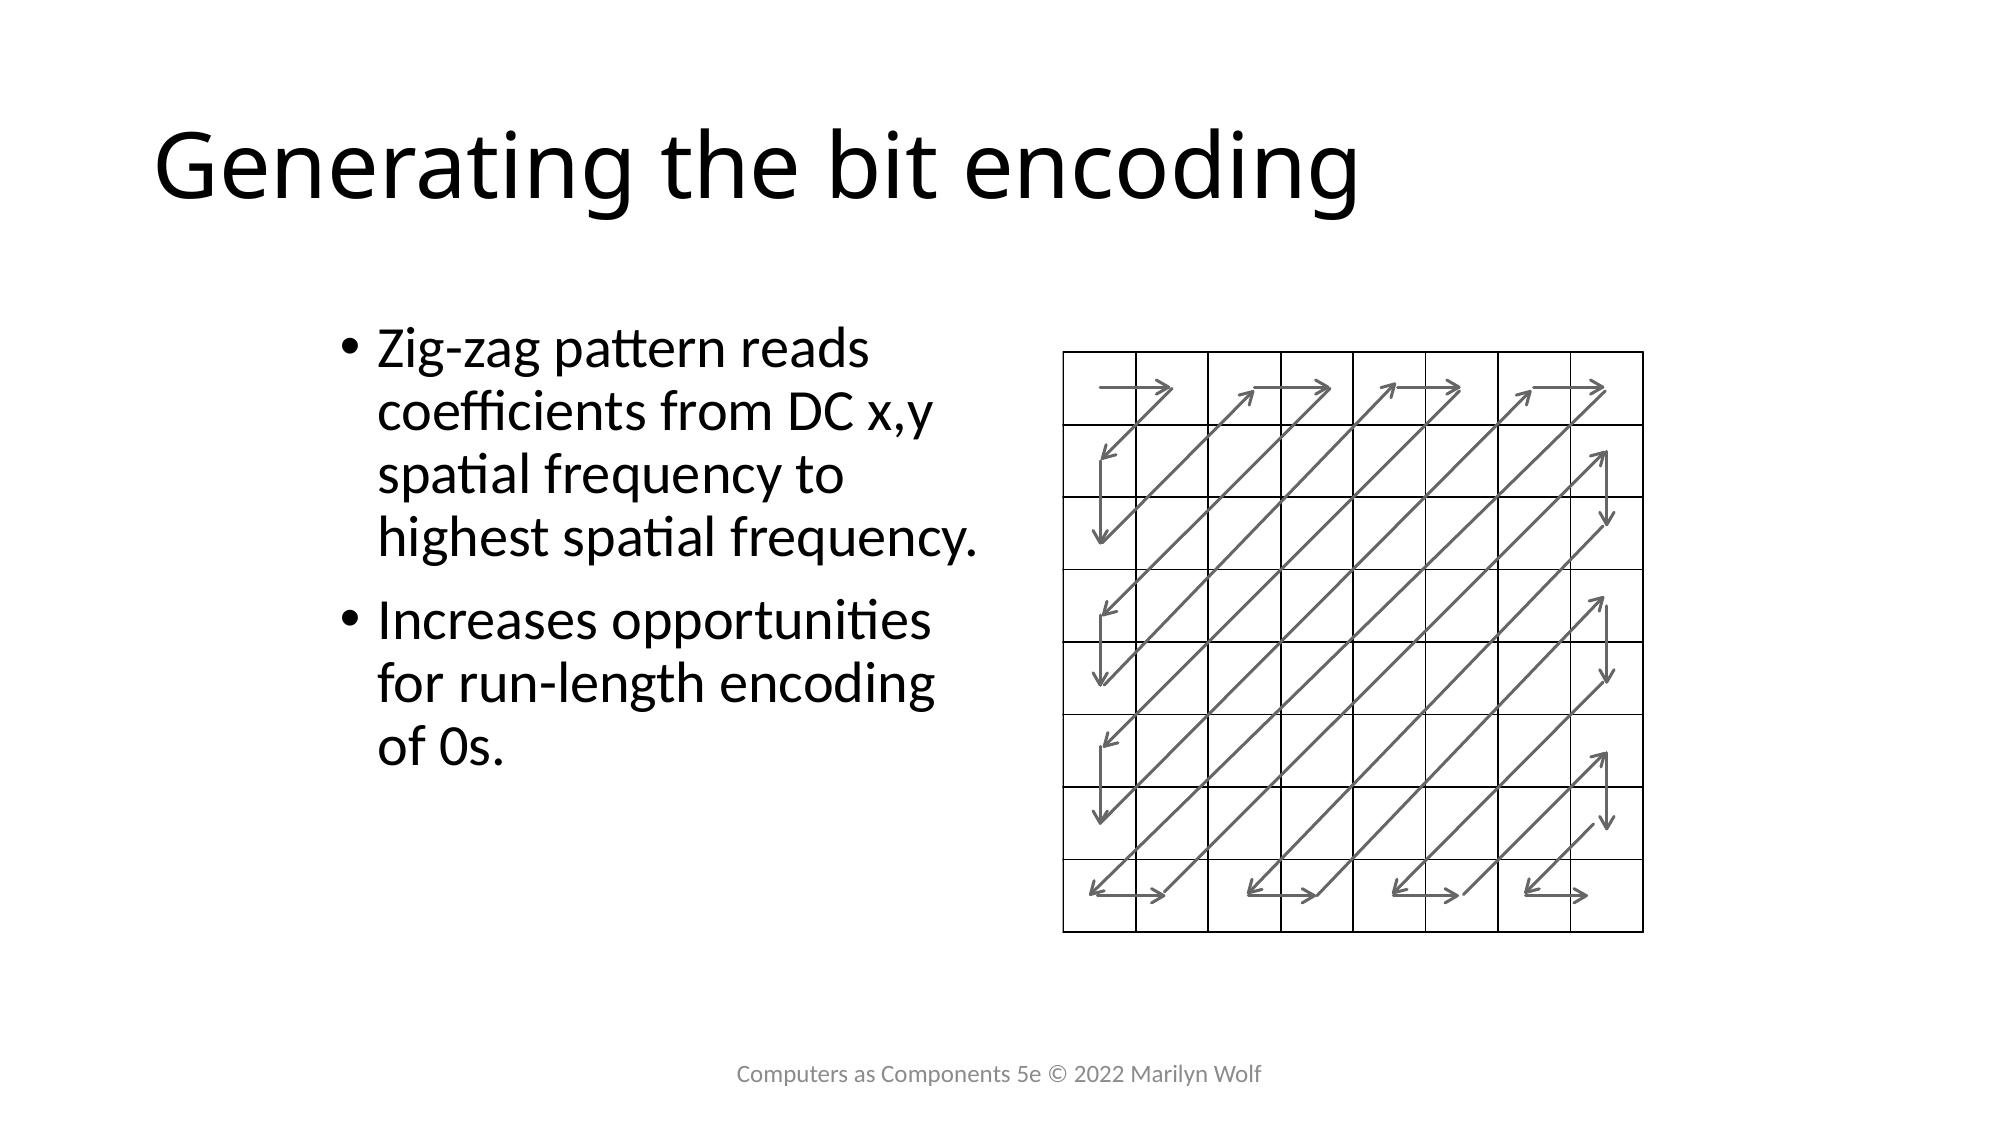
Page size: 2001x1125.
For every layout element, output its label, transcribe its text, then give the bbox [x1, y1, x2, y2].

title Generating the bit encoding [137, 59, 1863, 278]
footer Computers as Components 5e © 2022 Marilyn Wolf [662, 1042, 1338, 1103]
list Zig-zag pattern reads coefficients from DC x,y spatial frequency to highest spatial frequency. Increases opportunities for run-length encoding of 0s. [324, 309, 1000, 994]
picture [1062, 349, 1646, 933]
